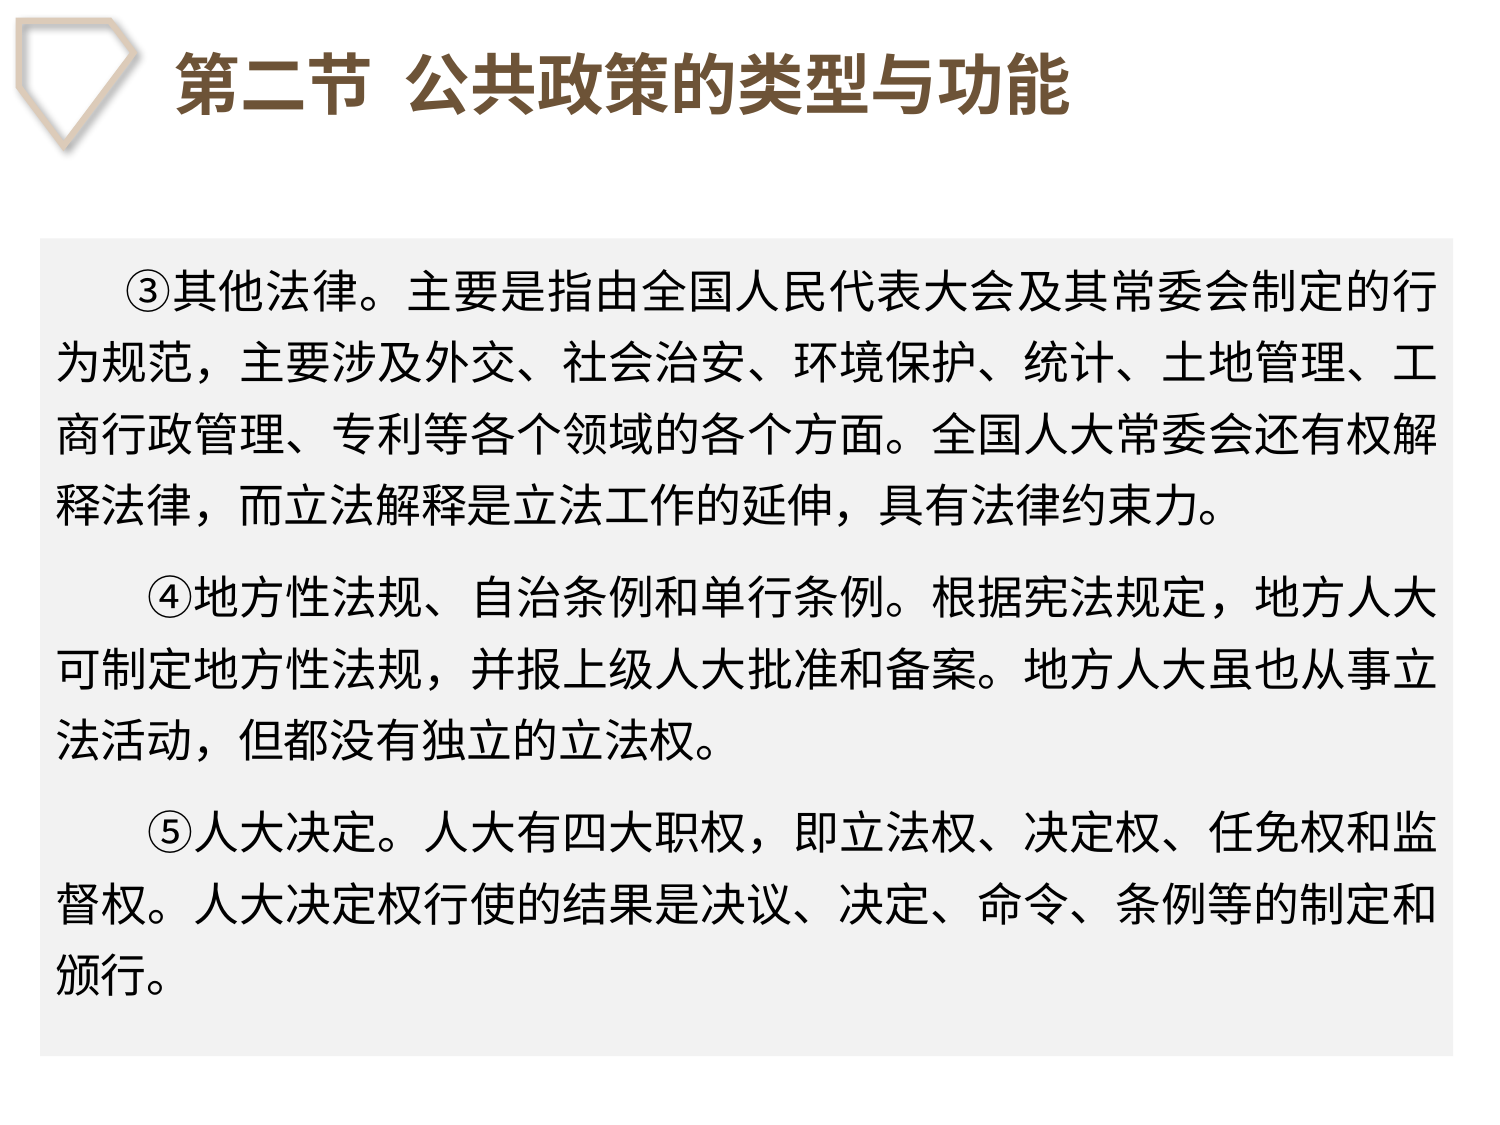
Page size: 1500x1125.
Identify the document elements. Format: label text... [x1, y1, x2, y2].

list ③其他法律。主要是指由全国人民代表大会及其常委会制定的行为规范，主要涉及外交、社会治安、环境保护、统计、土地管理、工商行政管理、专利等各个领域的各个方面。全国人大常委会还有权解释法律，而立法解释是立法工作的延伸，具有法律约束力。 ④地方性法规、自治条例和单行条例。根据宪法规定，地方人大可制定地方性法规，并报上级人大批准和备案。地方人大虽也从事立法活动，但都没有独立的立法权。 ⑤人大决定。人大有四大职权，即立法权、决定权、任免权和监督权。人大决定权行使的结果是决议、决定、命令、条例等的制定和颁行。 [40, 238, 1454, 1057]
title 第二节 公共政策的类型与功能 [158, 18, 1456, 159]
